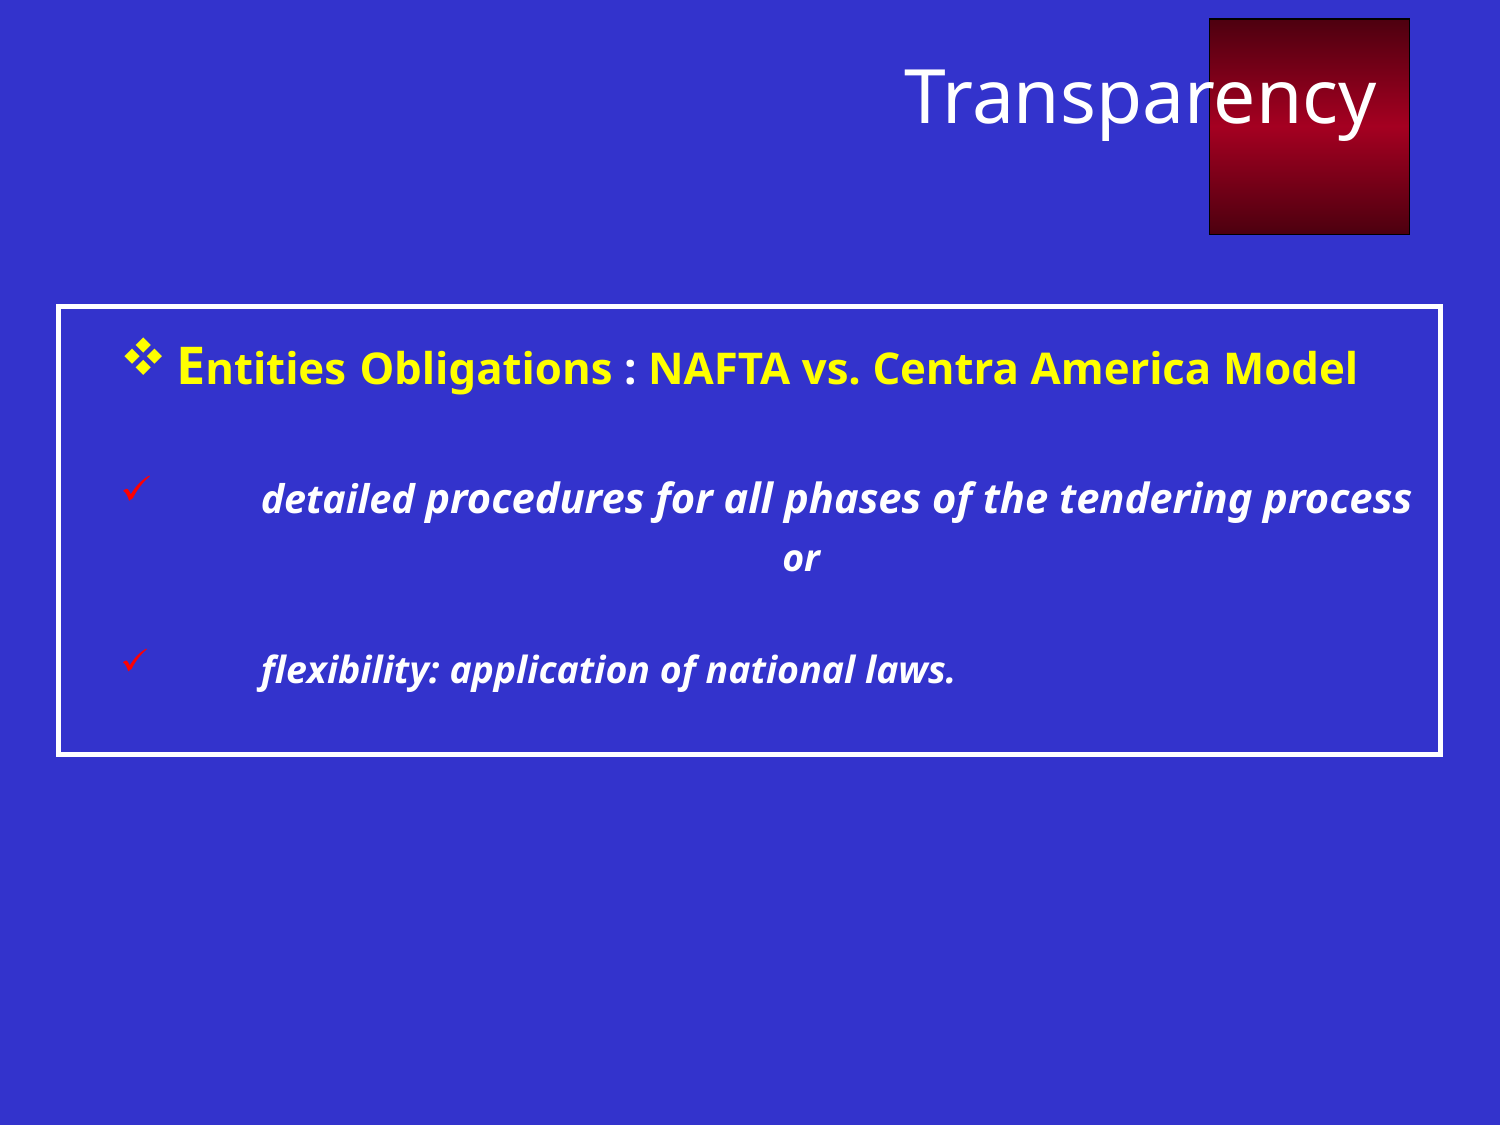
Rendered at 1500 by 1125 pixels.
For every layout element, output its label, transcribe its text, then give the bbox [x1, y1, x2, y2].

text_box [1209, 147, 1410, 235]
text_box [1209, 18, 1410, 41]
text_box Transparency [537, 41, 1411, 147]
text_box Entities Obligations : NAFTA vs. Centra America Model detailed procedures for all phases of the tendering process or flexibility: application of national laws. [58, 306, 1441, 755]
